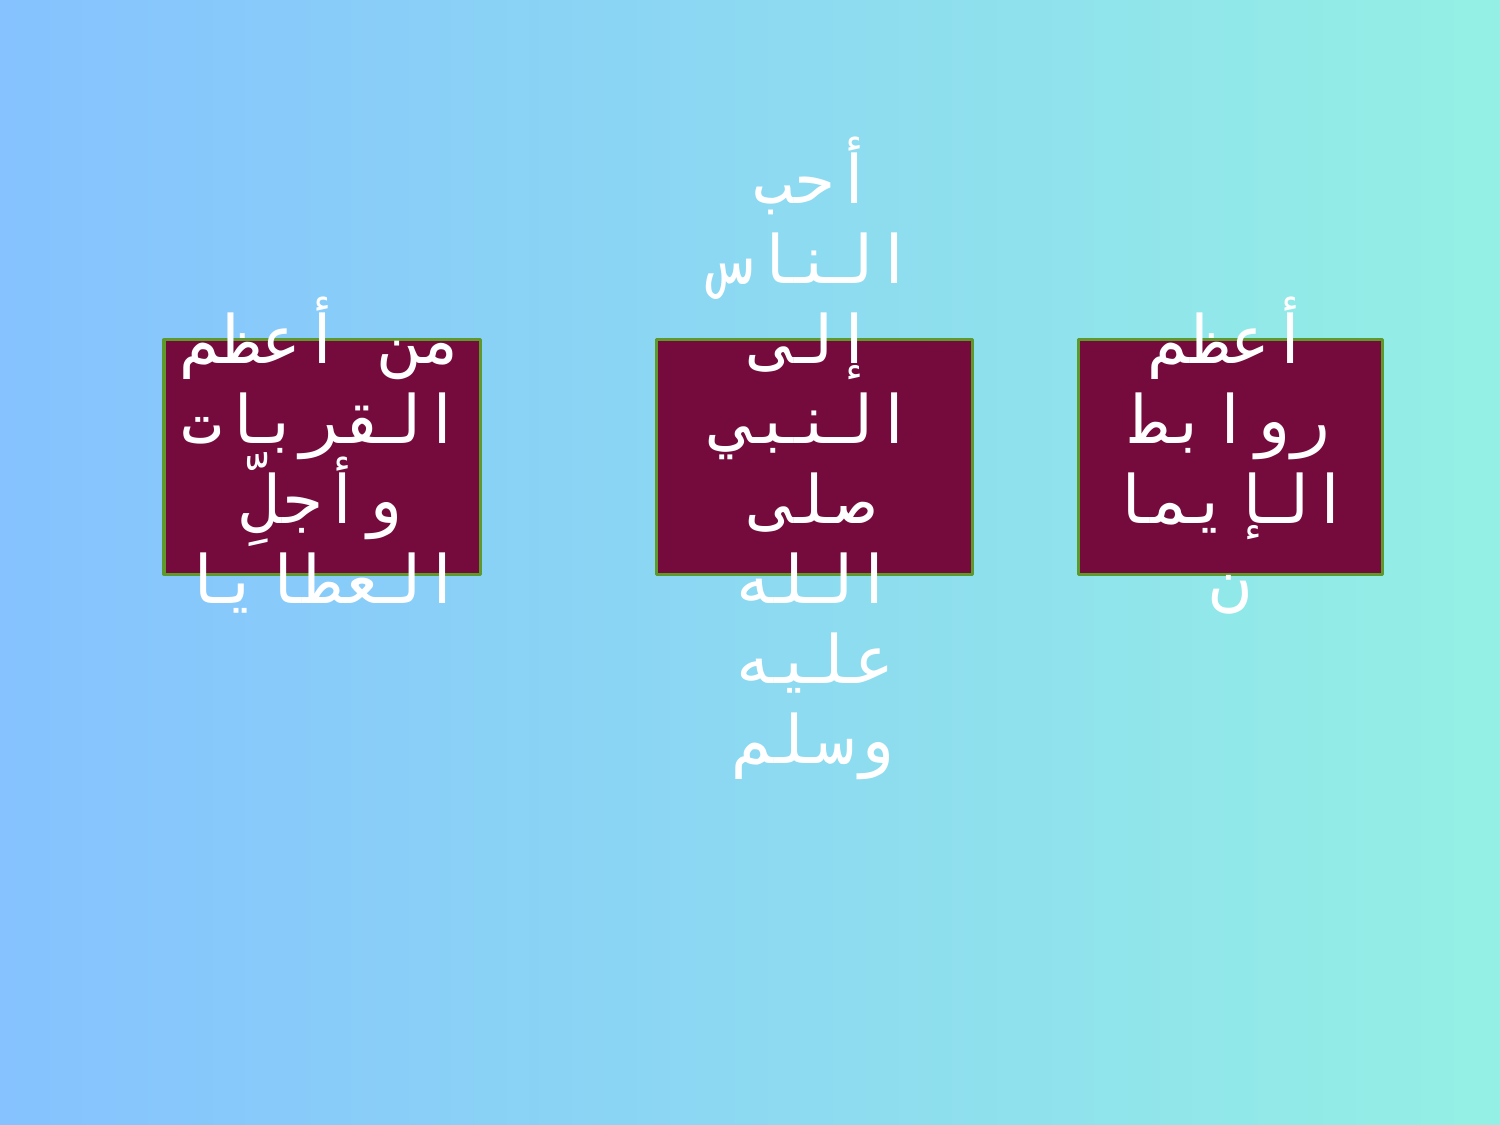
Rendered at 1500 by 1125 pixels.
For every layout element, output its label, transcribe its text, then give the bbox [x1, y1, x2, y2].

text_box أعظم روابط الإيمان [1077, 338, 1384, 576]
text_box من أعظم القربات وأجلِّ العطايا [162, 338, 482, 576]
text_box أحب الناس إلى النبي صلى الله عليه وسلم [655, 338, 974, 576]
